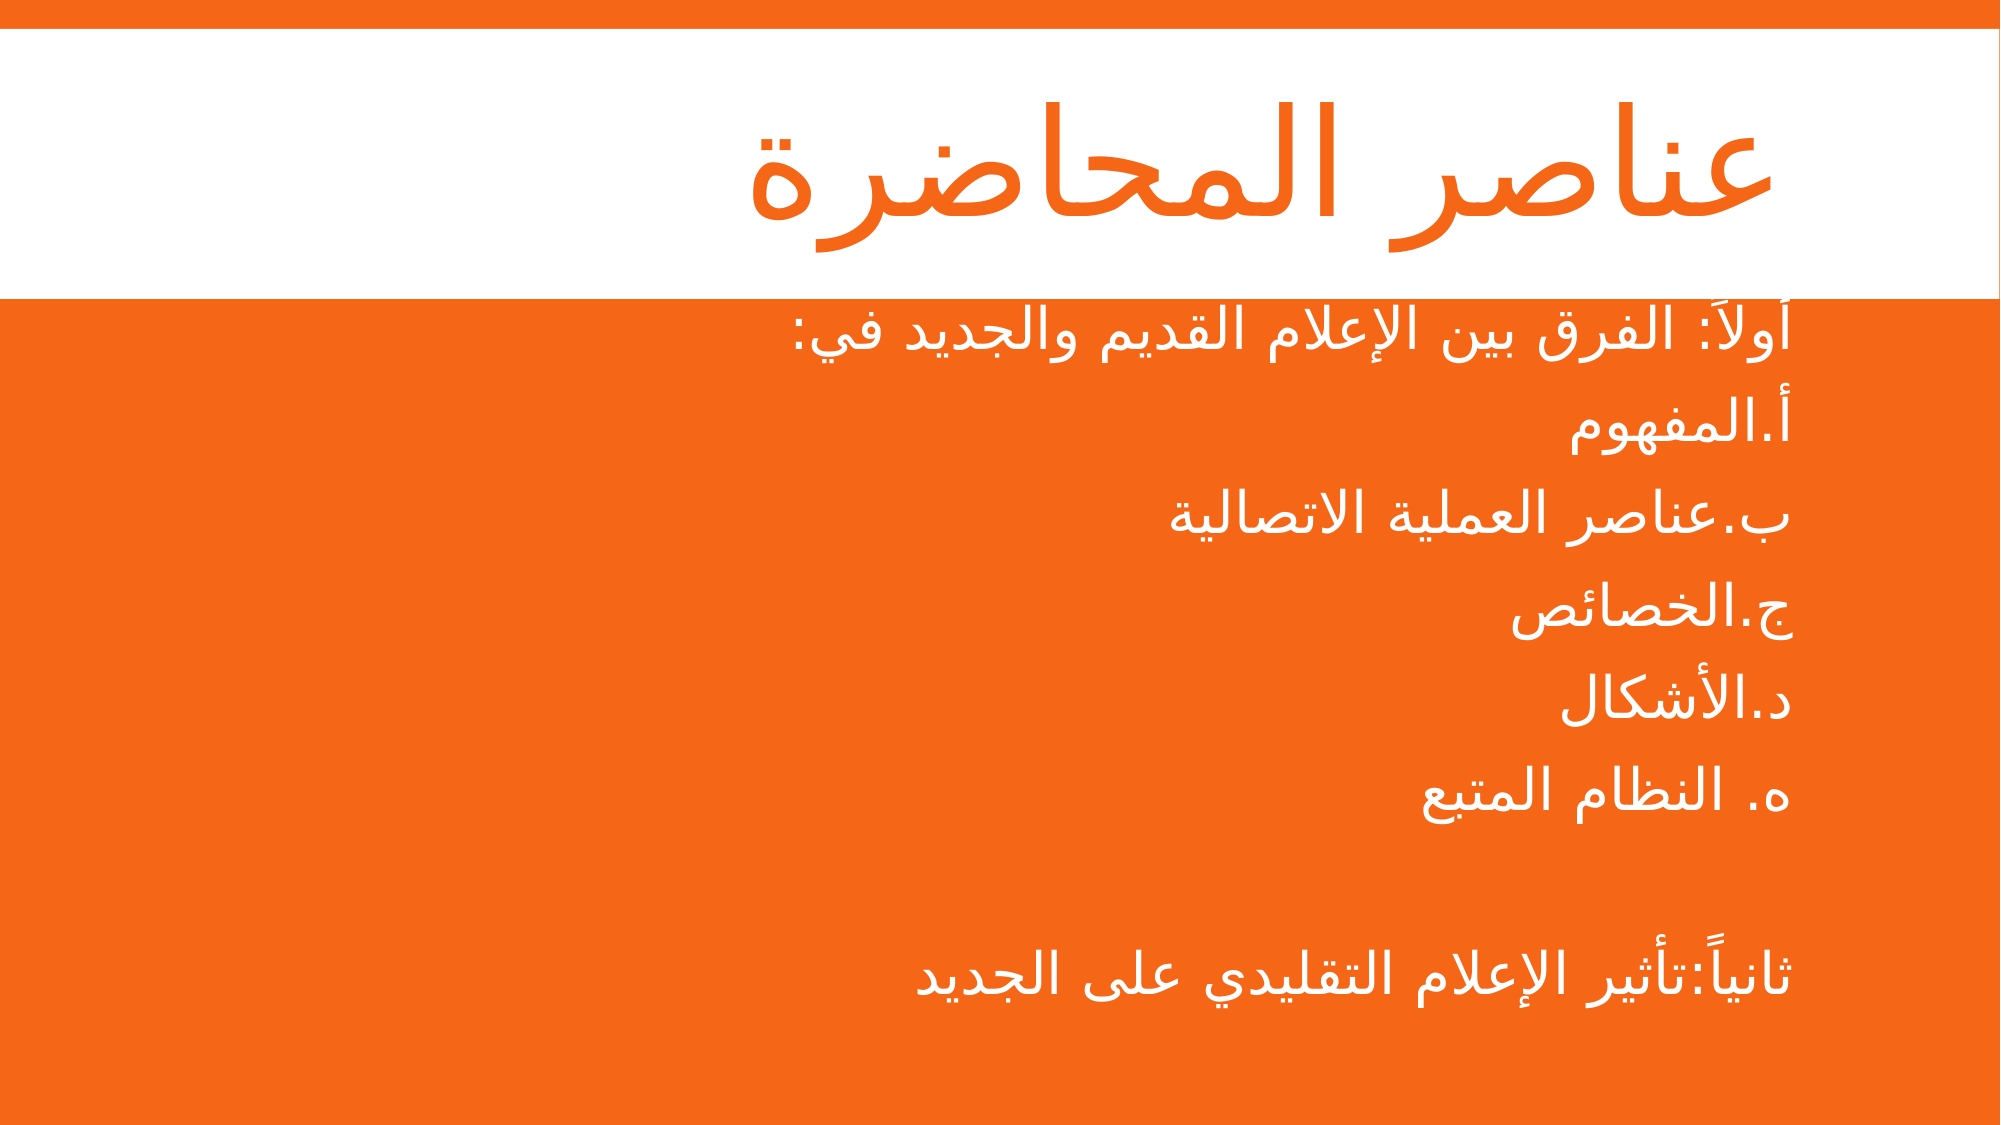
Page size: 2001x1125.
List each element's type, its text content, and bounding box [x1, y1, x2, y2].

title عناصر المحاضرة [197, 46, 1803, 295]
list أولاً: الفرق بين الإعلام القديم والجديد في: أ.المفهوم ب.عناصر العملية الاتصالية ج.الخصائص د.الأشكال ه. النظام المتبع ثانياً:تأثير الإعلام التقليدي على الجديد [203, 291, 1809, 982]
